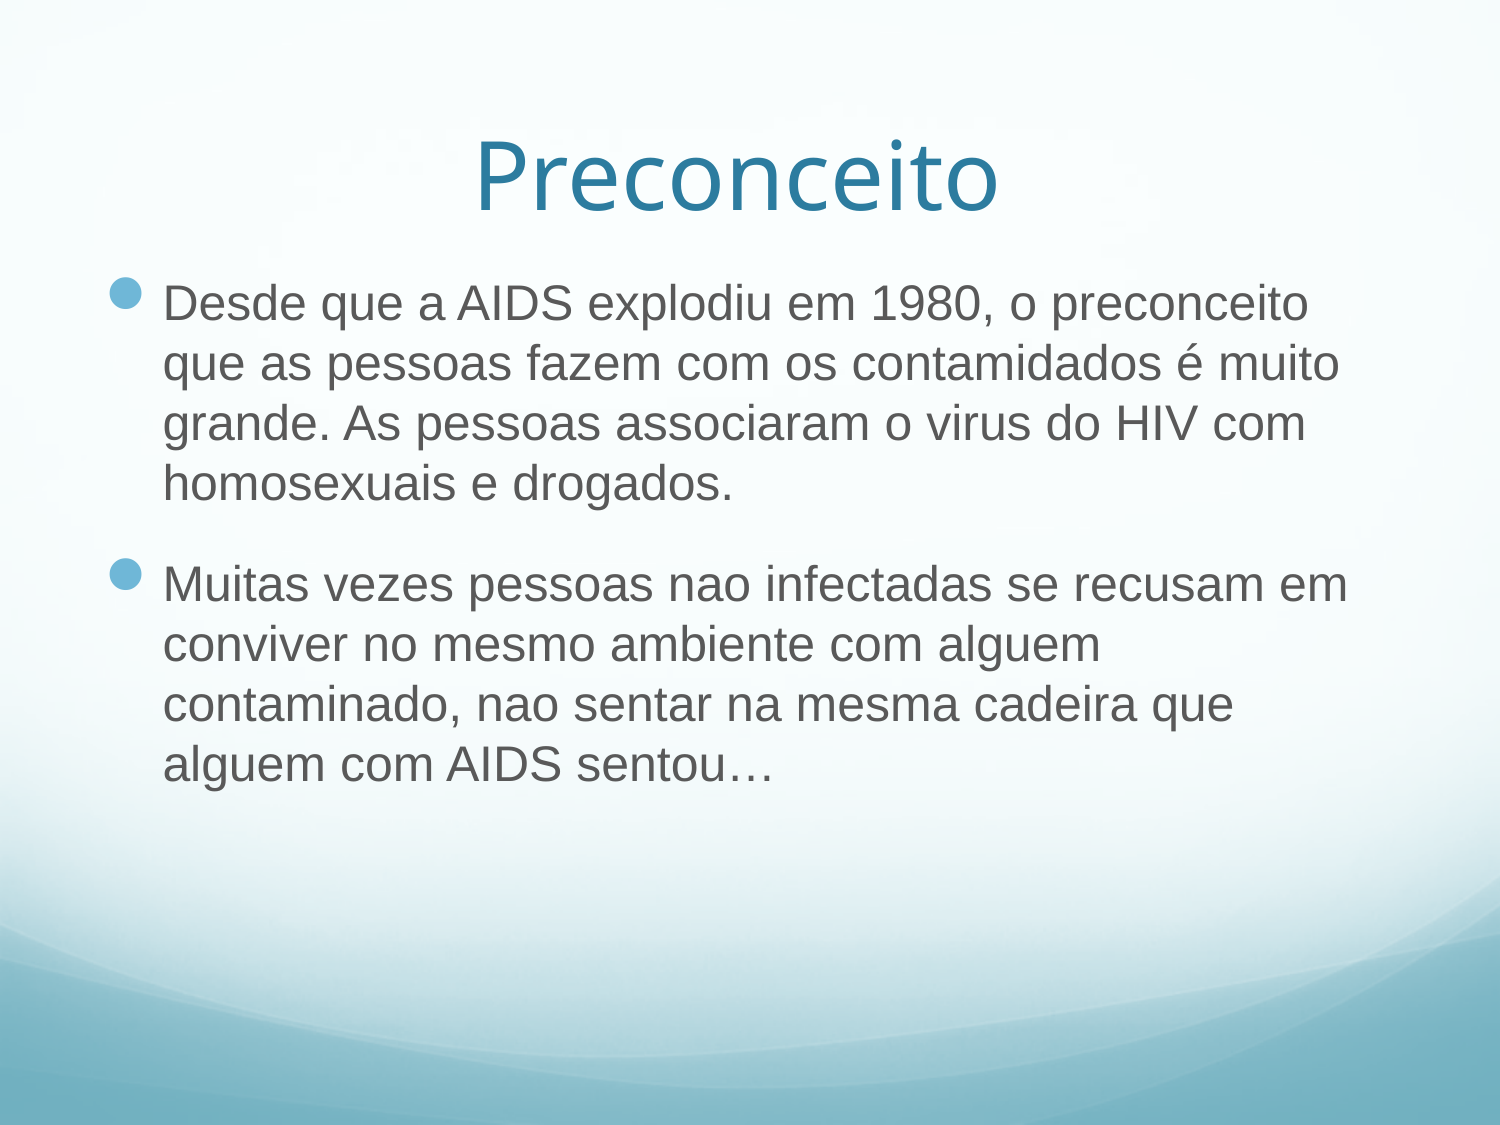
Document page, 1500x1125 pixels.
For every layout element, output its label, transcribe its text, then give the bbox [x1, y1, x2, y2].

list Desde que a AIDS explodiu em 1980, o preconceito que as pessoas fazem com os contamidados é muito grande. As pessoas associaram o virus do HIV com homosexuais e drogados. Muitas vezes pessoas nao infectadas se recusam em conviver no mesmo ambiente com alguem contaminado, nao sentar na mesma cadeira que alguem com AIDS sentou… [90, 262, 1410, 975]
title Preconceito [90, 17, 1410, 237]
